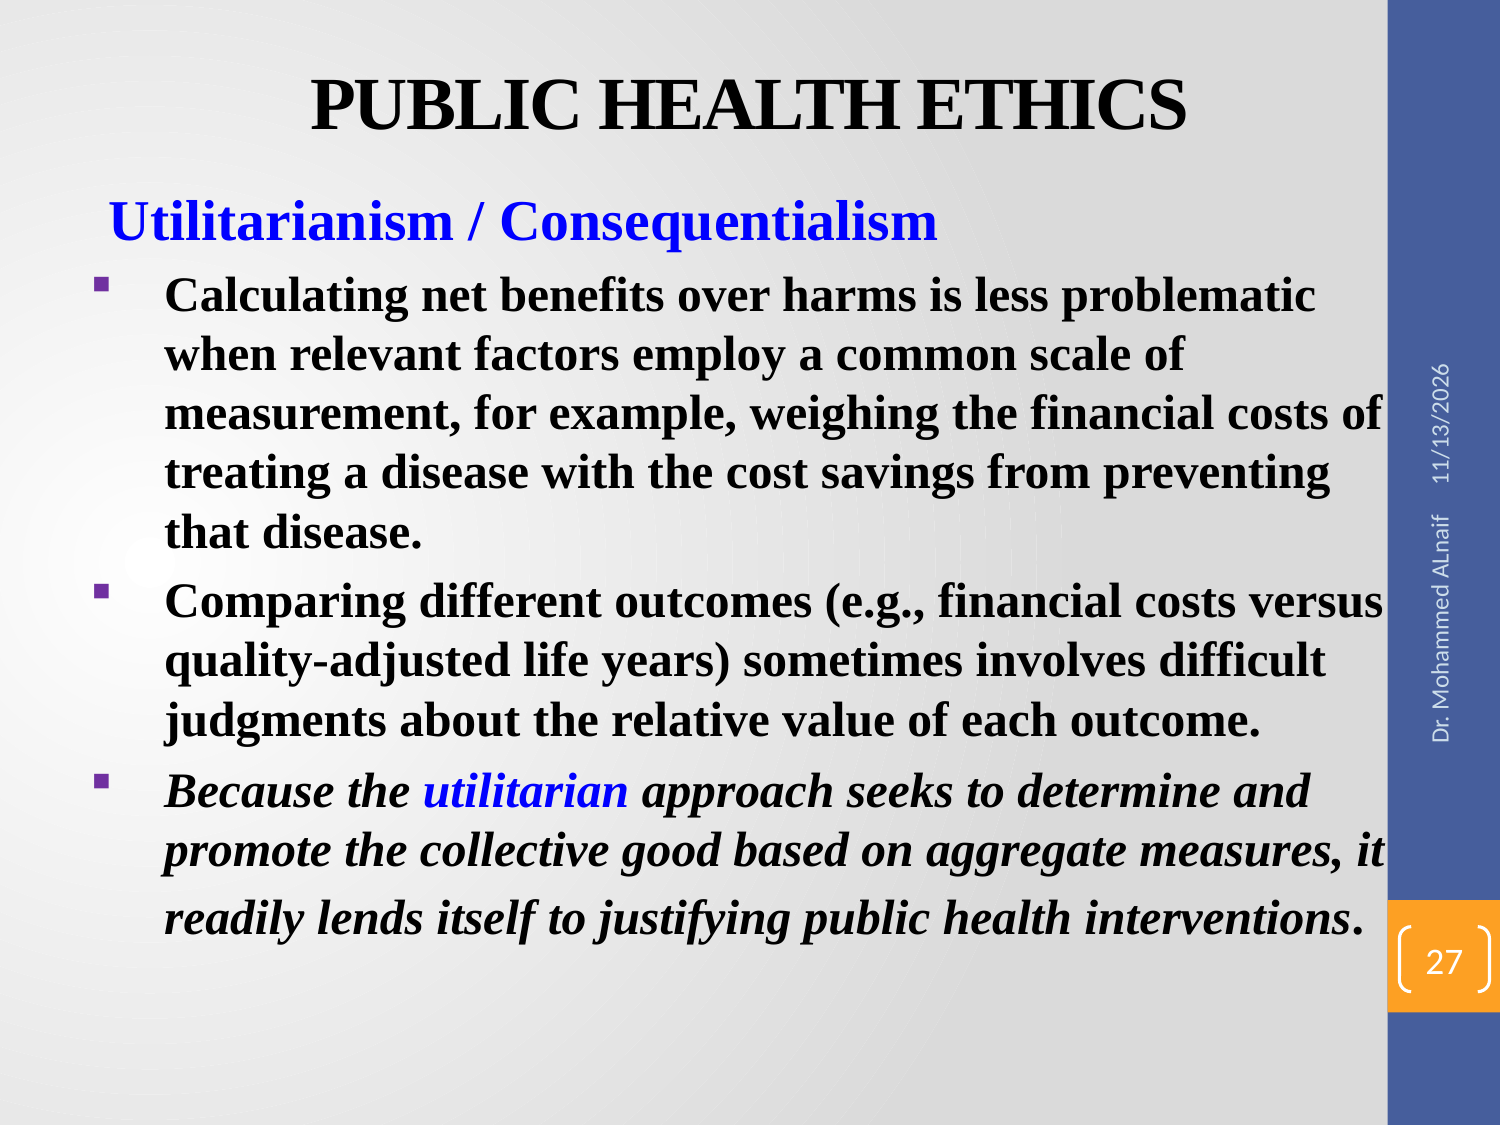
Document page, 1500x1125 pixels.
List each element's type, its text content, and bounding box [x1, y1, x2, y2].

list Utilitarianism / Consequentialism Calculating net benefits over harms is less problematic when relevant factors employ a common scale of measurement, for example, weighing the financial costs of treating a disease with the cost savings from preventing that disease. Comparing different outcomes (e.g., financial costs versus quality-adjusted life years) sometimes involves difficult judgments about the relative value of each outcome. Because the utilitarian approach seeks to determine and promote the collective good based on aggregate measures, it readily lends itself to justifying public health interventions. [75, 174, 1400, 1075]
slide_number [1408, 100, 1469, 500]
slide_number 27 [1400, 925, 1492, 994]
footer Dr. Mohammed ALnaif [1408, 500, 1469, 889]
title PUBLIC HEALTH ETHICS [75, 37, 1425, 163]
